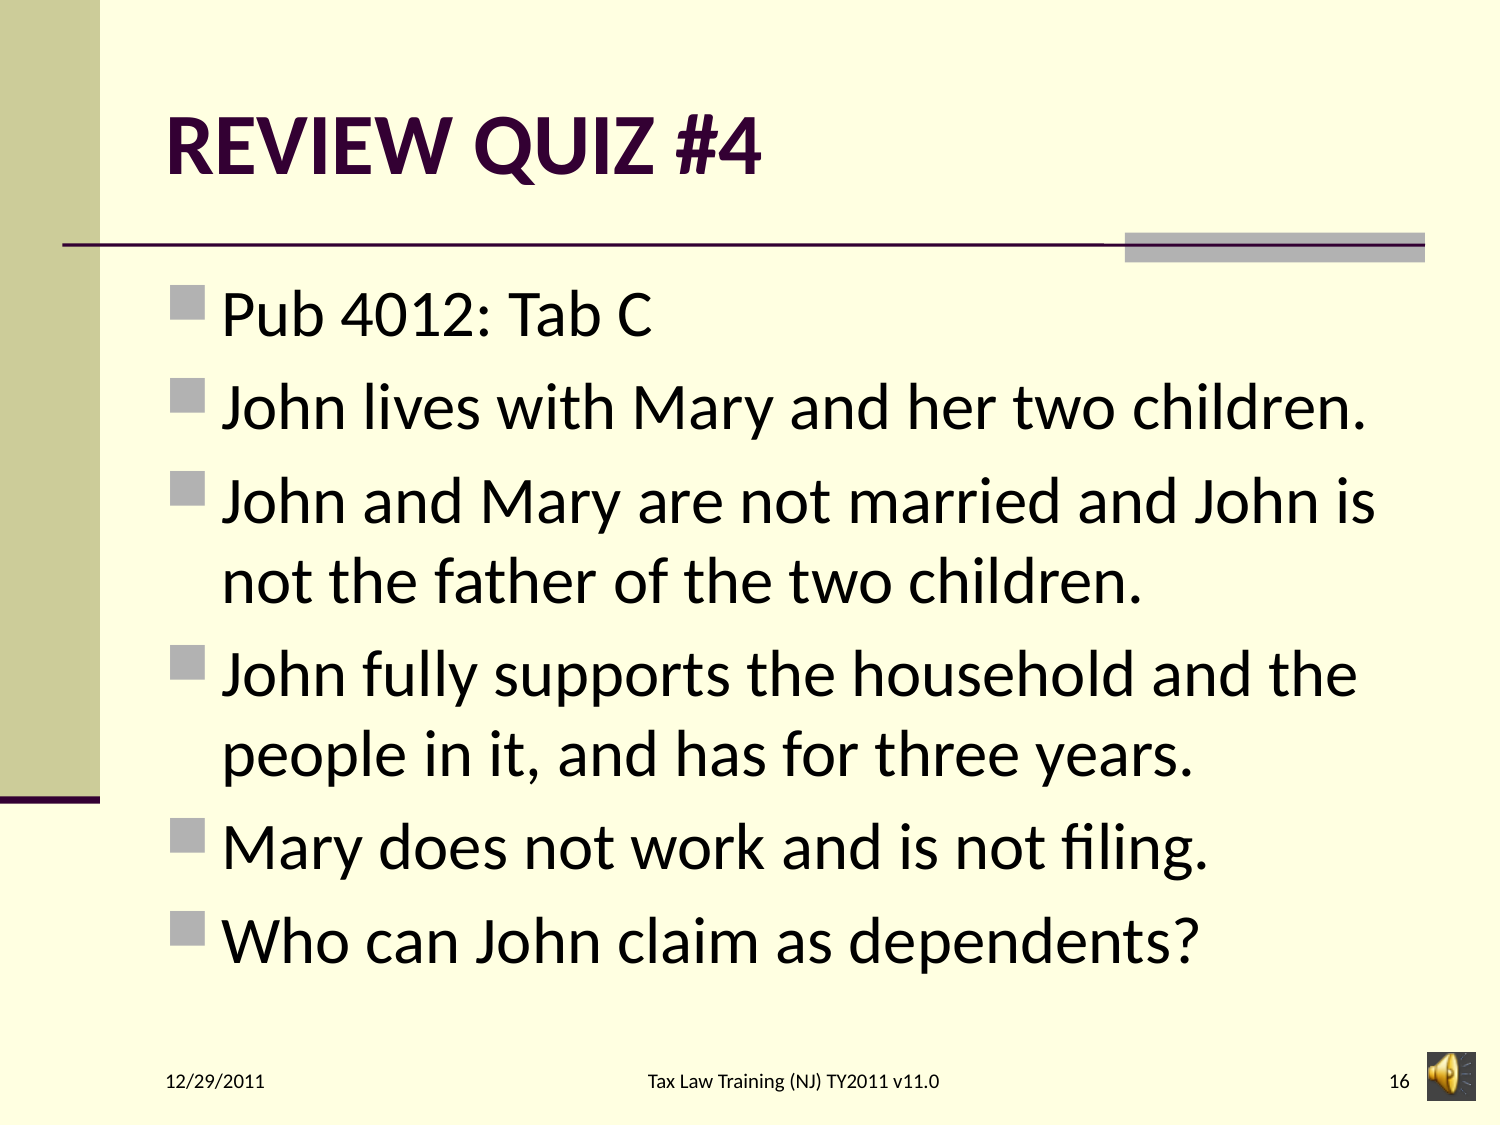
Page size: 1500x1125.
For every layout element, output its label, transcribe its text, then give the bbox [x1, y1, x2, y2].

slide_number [149, 1050, 476, 1101]
title REVIEW QUIZ #4 [150, 45, 1425, 234]
slide_number 16 [1112, 1049, 1426, 1101]
footer Tax Law Training (NJ) TY2011 v11.0 [549, 1049, 1038, 1101]
picture [1426, 1051, 1477, 1102]
list Pub 4012: Tab C John lives with Mary and her two children. John and Mary are not married and John is not the father of the two children. John fully supports the household and the people in it, and has for three years. Mary does not work and is not filing. Who can John claim as dependents? [150, 262, 1425, 1038]
